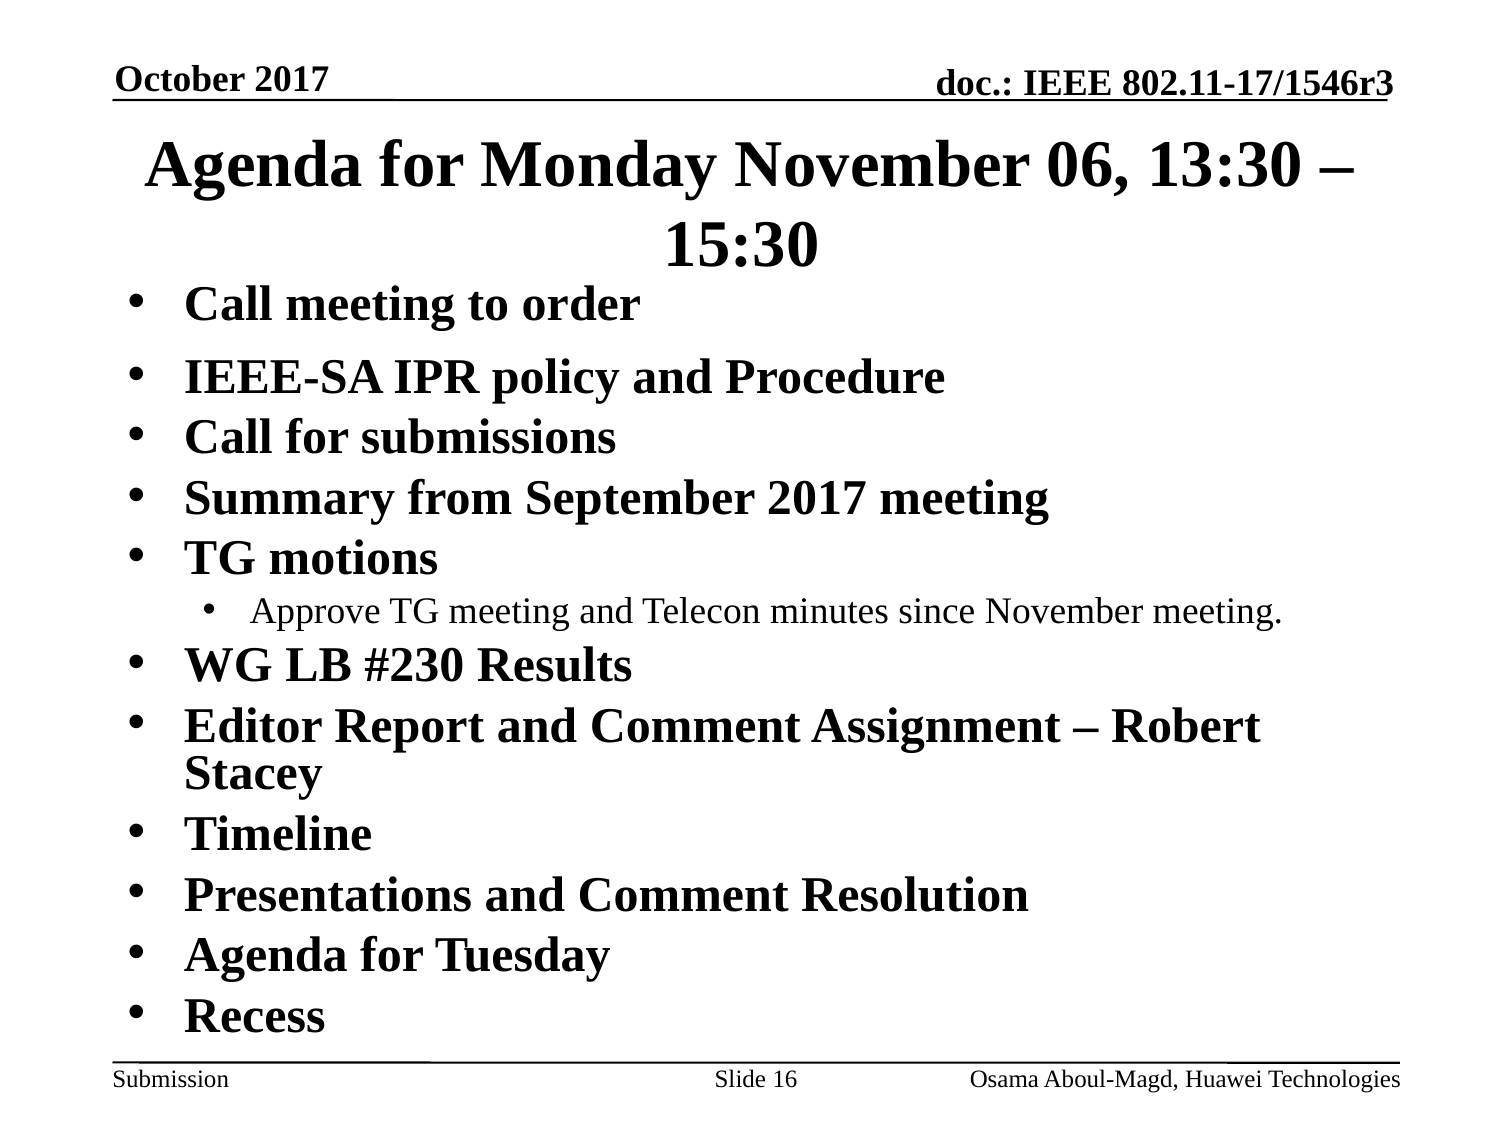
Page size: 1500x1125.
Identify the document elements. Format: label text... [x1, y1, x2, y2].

title Agenda for Monday November 06, 13:30 – 15:30 [62, 112, 1438, 288]
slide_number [114, 54, 423, 100]
footer Osama Aboul-Magd, Huawei Technologies [878, 1061, 1402, 1093]
list Call meeting to order IEEE-SA IPR policy and Procedure Call for submissions Summary from September 2017 meeting TG motions Approve TG meeting and Telecon minutes since November meeting. WG LB #230 Results Editor Report and Comment Assignment – Robert Stacey Timeline Presentations and Comment Resolution Agenda for Tuesday Recess [112, 274, 1388, 950]
slide_number Slide 16 [712, 1061, 800, 1123]
